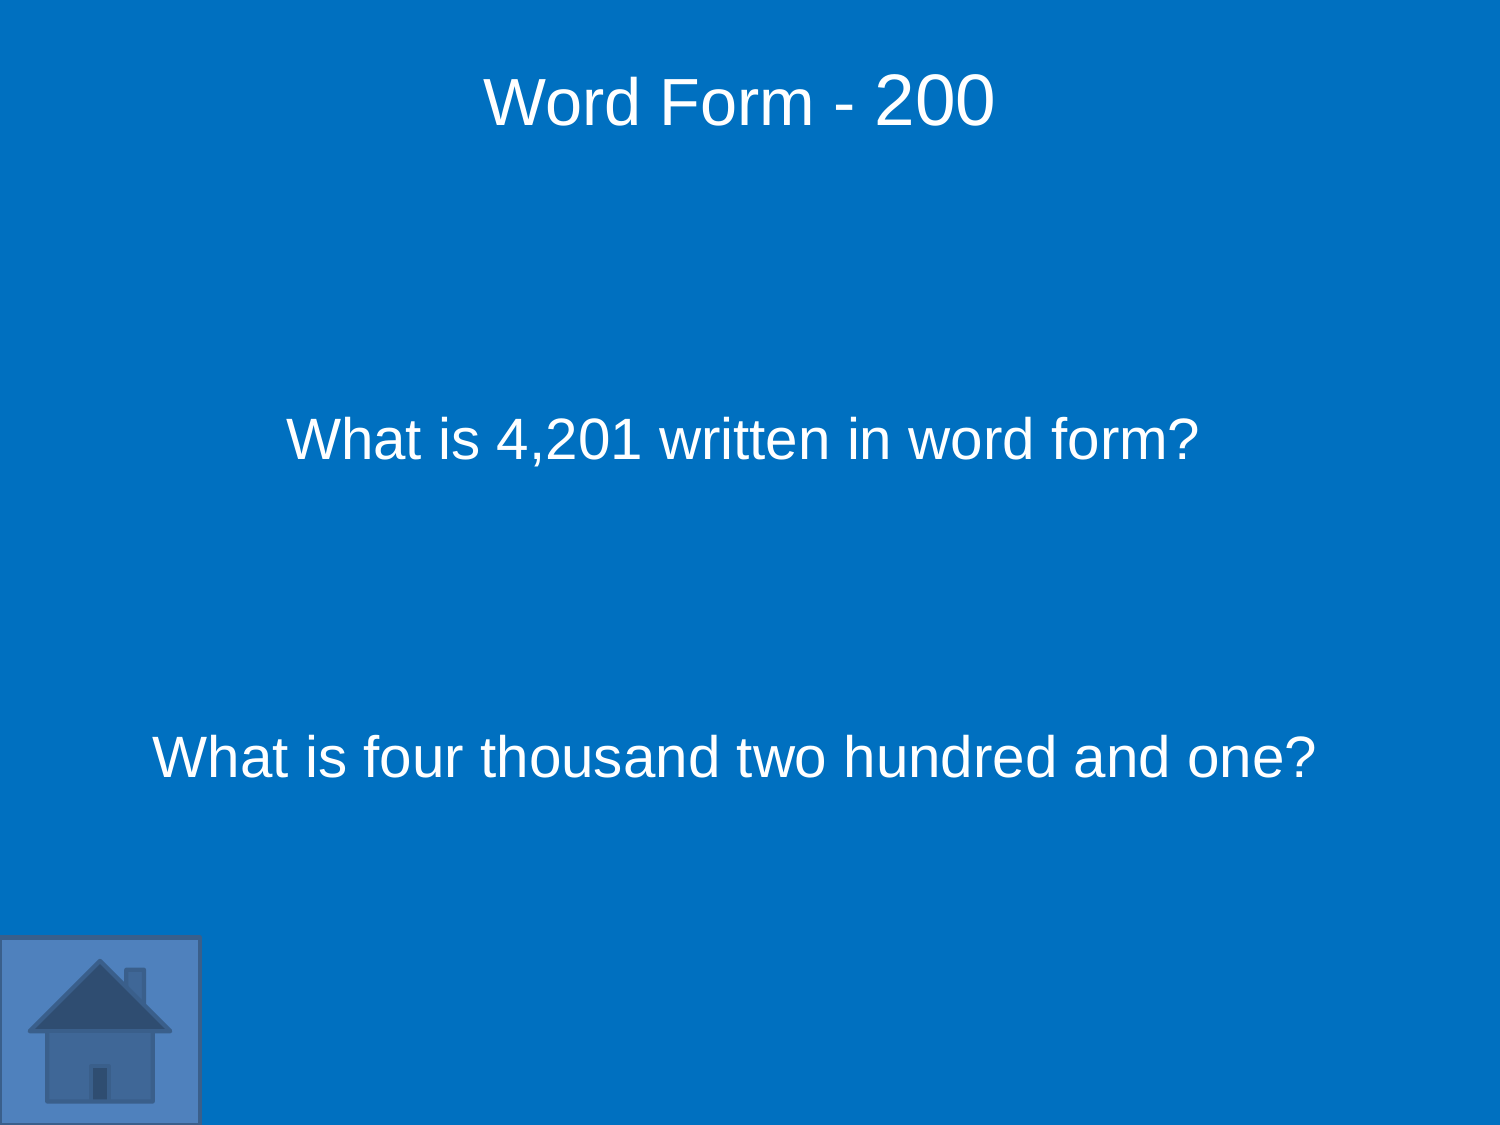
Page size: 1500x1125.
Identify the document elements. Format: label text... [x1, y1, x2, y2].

text_box Word Form - 200 [74, 45, 1425, 233]
text_box What is 4,201 written in word form? [187, 312, 1300, 479]
text_box What is four thousand two hundred and one? [74, 249, 1425, 1088]
text_box [0, 935, 202, 1125]
